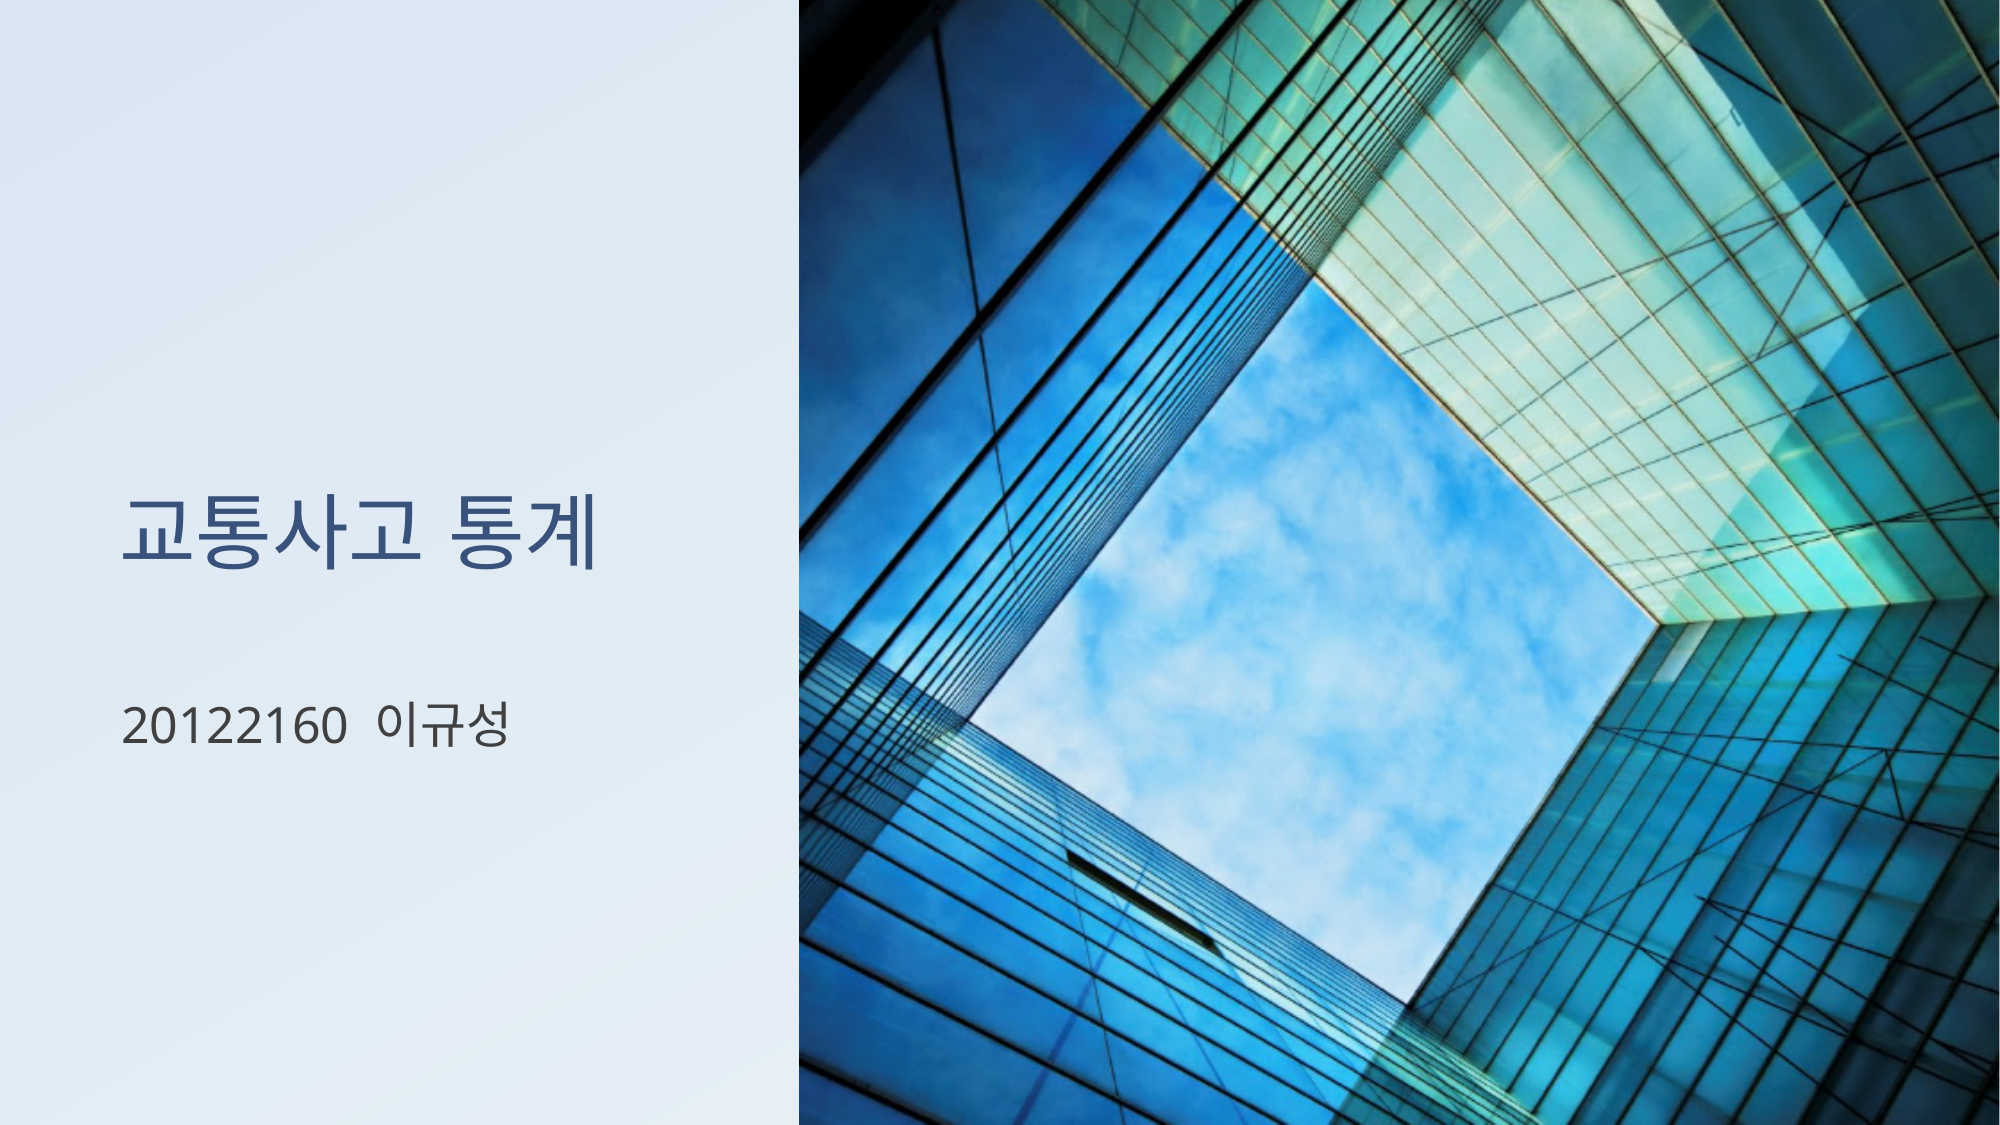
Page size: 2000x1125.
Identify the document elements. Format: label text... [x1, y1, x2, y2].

subtitle 20122160 이규성 [106, 692, 757, 894]
title 교통사고 통계 [104, 54, 755, 588]
picture [799, 0, 2000, 1125]
